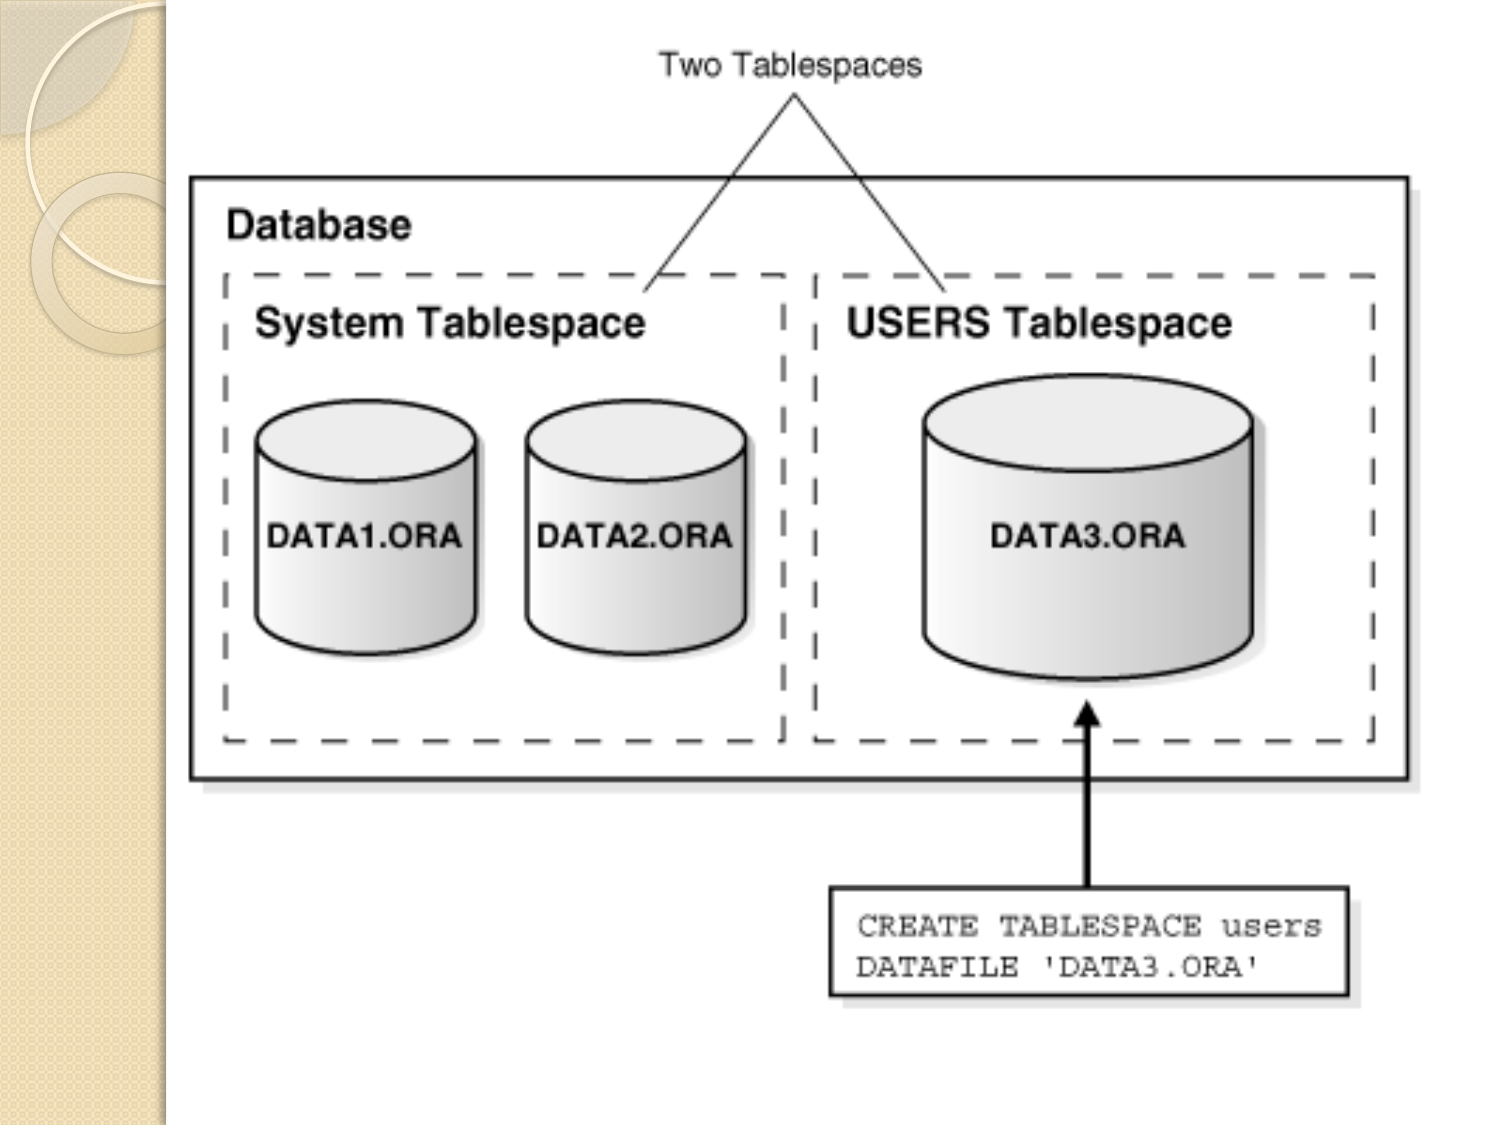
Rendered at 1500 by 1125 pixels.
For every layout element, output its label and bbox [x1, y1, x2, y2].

picture [187, 42, 1424, 1012]
